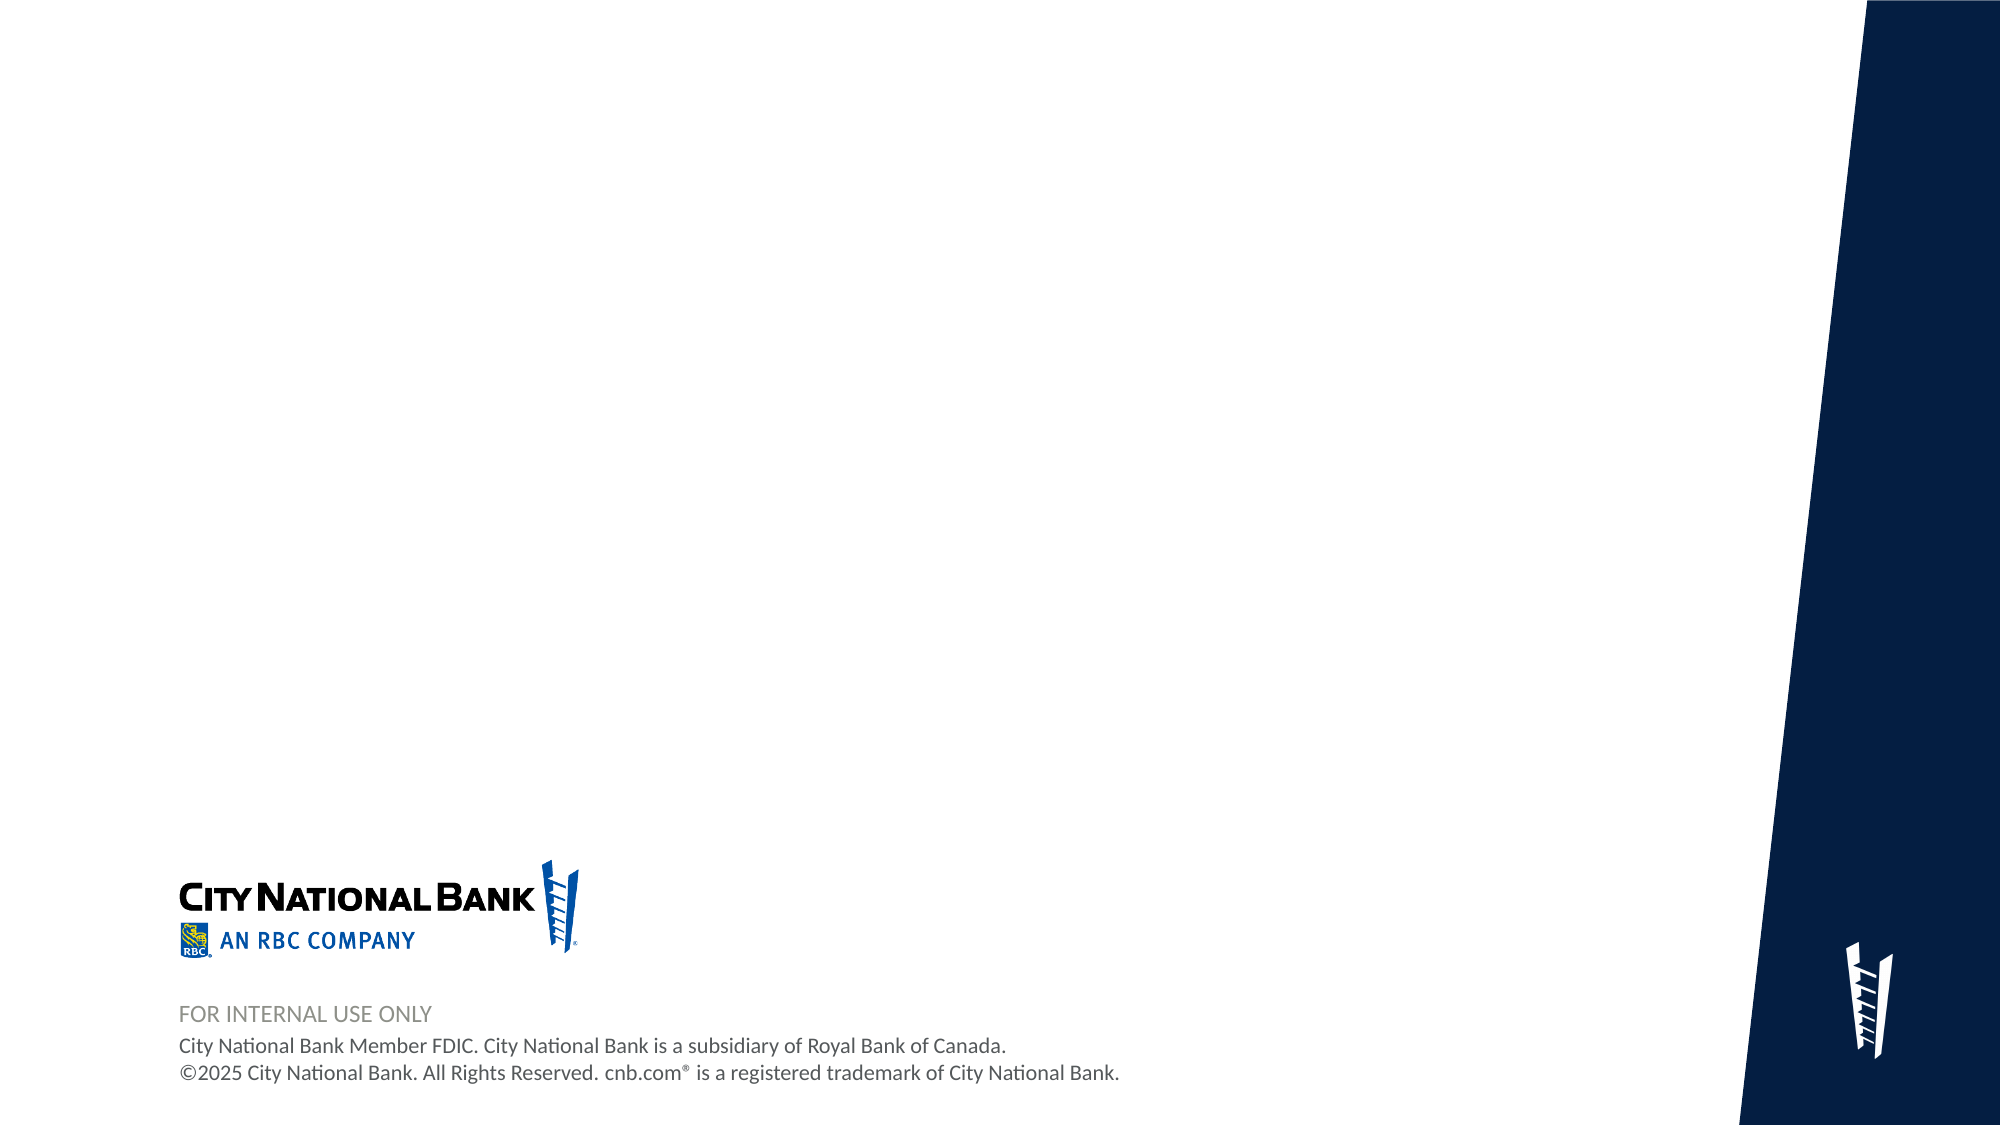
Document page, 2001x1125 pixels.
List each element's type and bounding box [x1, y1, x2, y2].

picture [1846, 942, 1893, 1059]
picture [179, 859, 579, 958]
